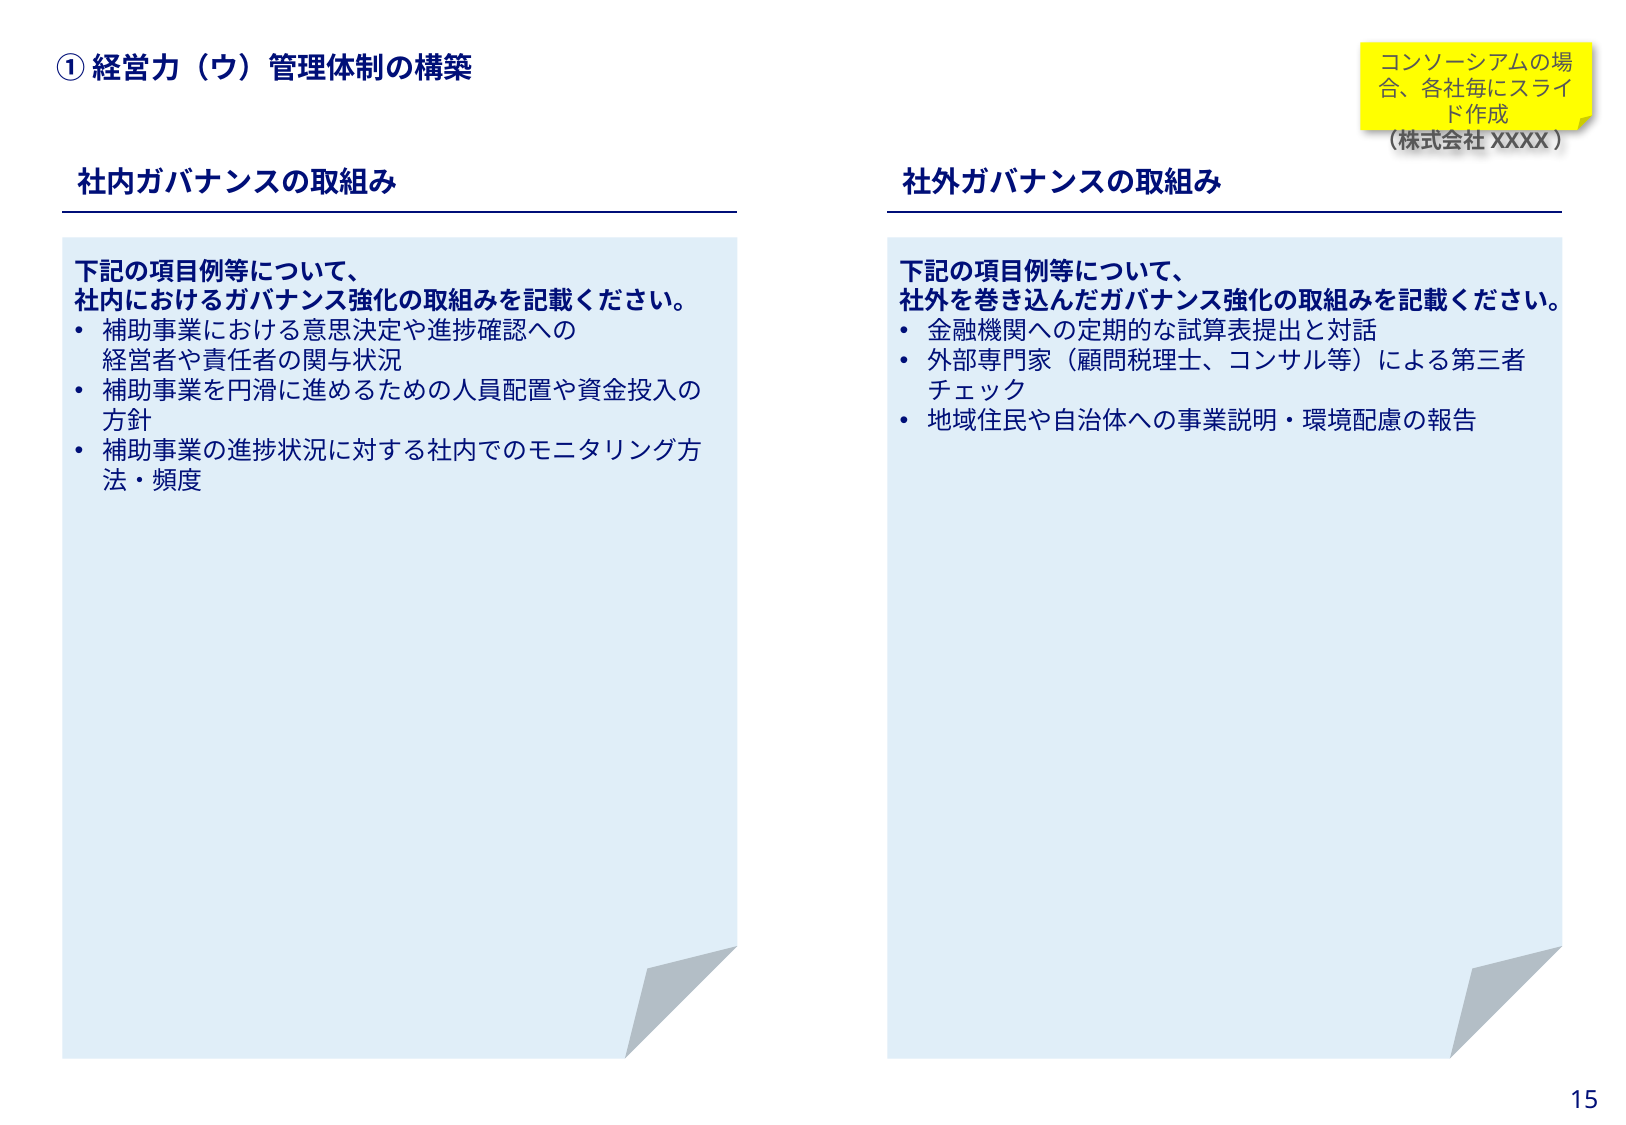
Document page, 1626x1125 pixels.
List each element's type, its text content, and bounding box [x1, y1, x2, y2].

list ①経営力（ウ）管理体制の構築 [32, 42, 1359, 90]
text_box 下記の項目例等について、 社内におけるガバナンス強化の取組みを記載ください。 補助事業における意思決定や進捗確認への 経営者や責任者の関与状況 補助事業を円滑に進めるための人員配置や資金投入の方針 補助事業の進捗状況に対する社内でのモニタリング方法・頻度 [61, 236, 739, 1060]
text_box コンソーシアムの場合、各社毎にスライド作成 （株式会社XXXX） [1359, 41, 1594, 132]
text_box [62, 149, 738, 213]
text_box 下記の項目例等について、 社外を巻き込んだガバナンス強化の取組みを記載ください。 金融機関への定期的な試算表提出と対話 外部専門家（顧問税理士、コンサル等）による第三者チェック 地域住民や自治体への事業説明・環境配慮の報告 [886, 236, 1564, 1060]
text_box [887, 149, 1563, 213]
